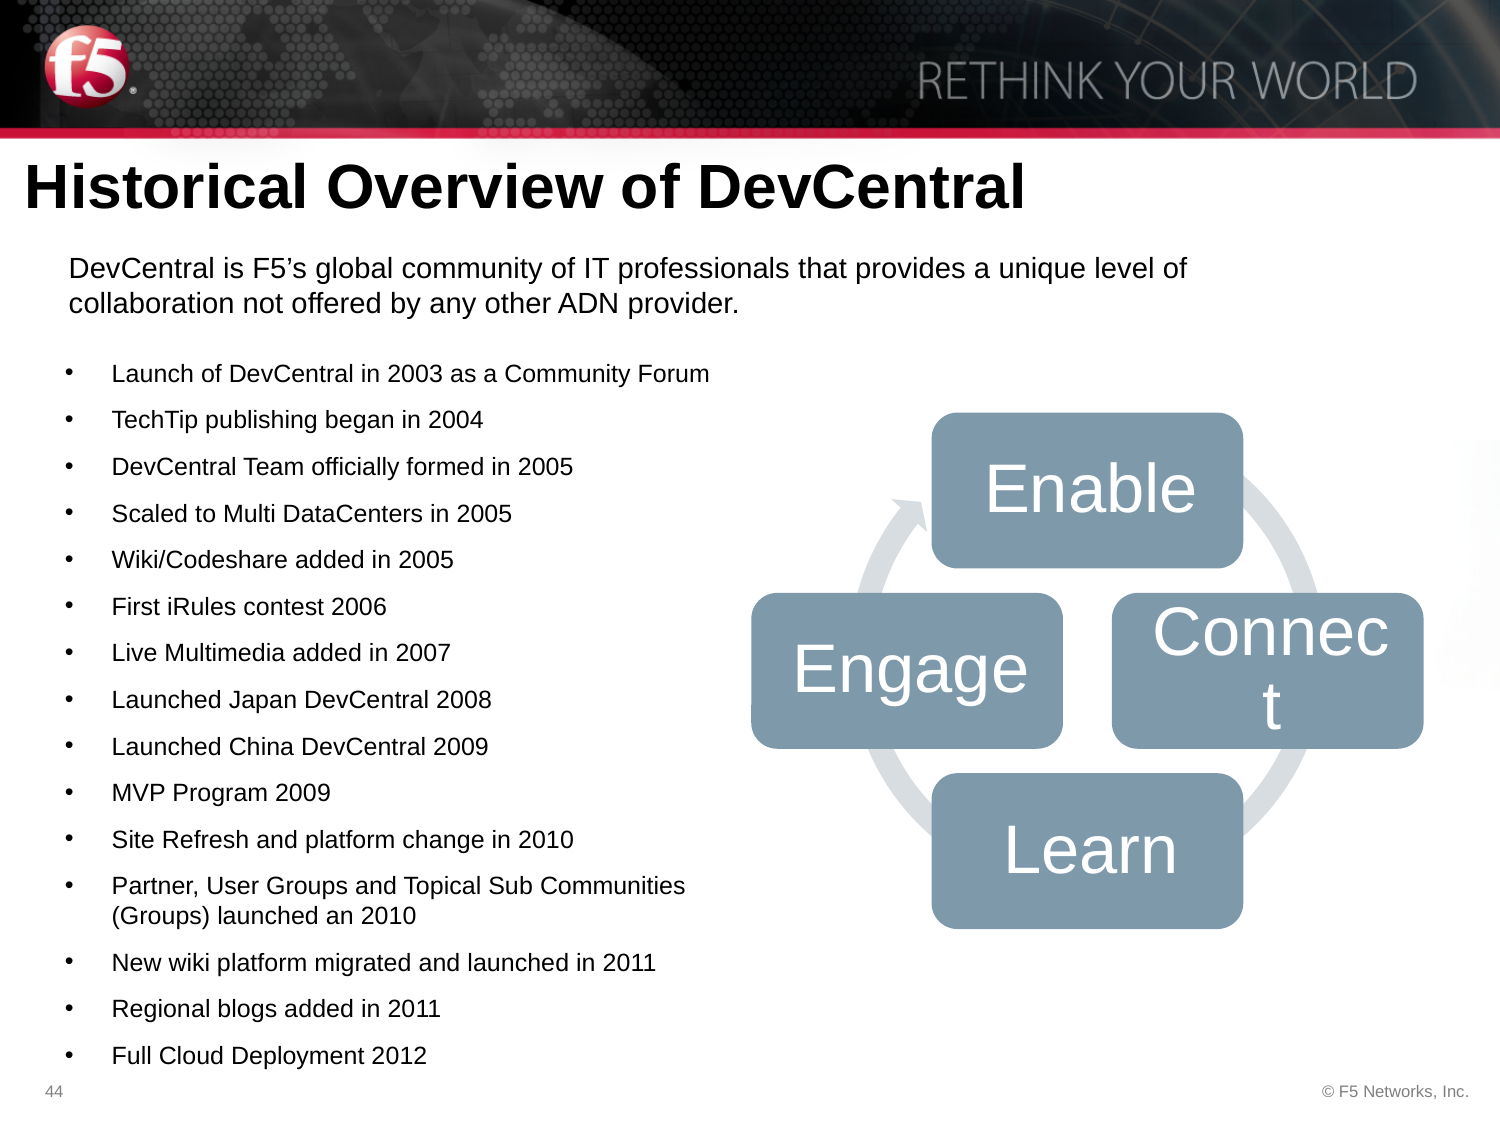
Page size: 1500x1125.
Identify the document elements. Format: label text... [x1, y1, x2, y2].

text_box Launch of DevCentral in 2003 as a Community Forum TechTip publishing began in 2004 DevCentral Team officially formed in 2005 Scaled to Multi DataCenters in 2005 Wiki/Codeshare added in 2005 First iRules contest 2006 Live Multimedia added in 2007 Launched Japan DevCentral 2008 Launched China DevCentral 2009 MVP Program 2009 Site Refresh and platform change in 2010 Partner, User Groups and Topical Sub Communities (Groups) launched an 2010 New wiki platform migrated and launched in 2011 Regional blogs added in 2011 Full Cloud Deployment 2012 [49, 349, 792, 1077]
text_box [686, 411, 1489, 930]
text_box DevCentral is F5’s global community of IT professionals that provides a unique level of collaboration not offered by any other ADN provider. [54, 242, 1321, 327]
title Historical Overview of DevCentral [24, 149, 1376, 338]
picture [0, 0, 1500, 1125]
